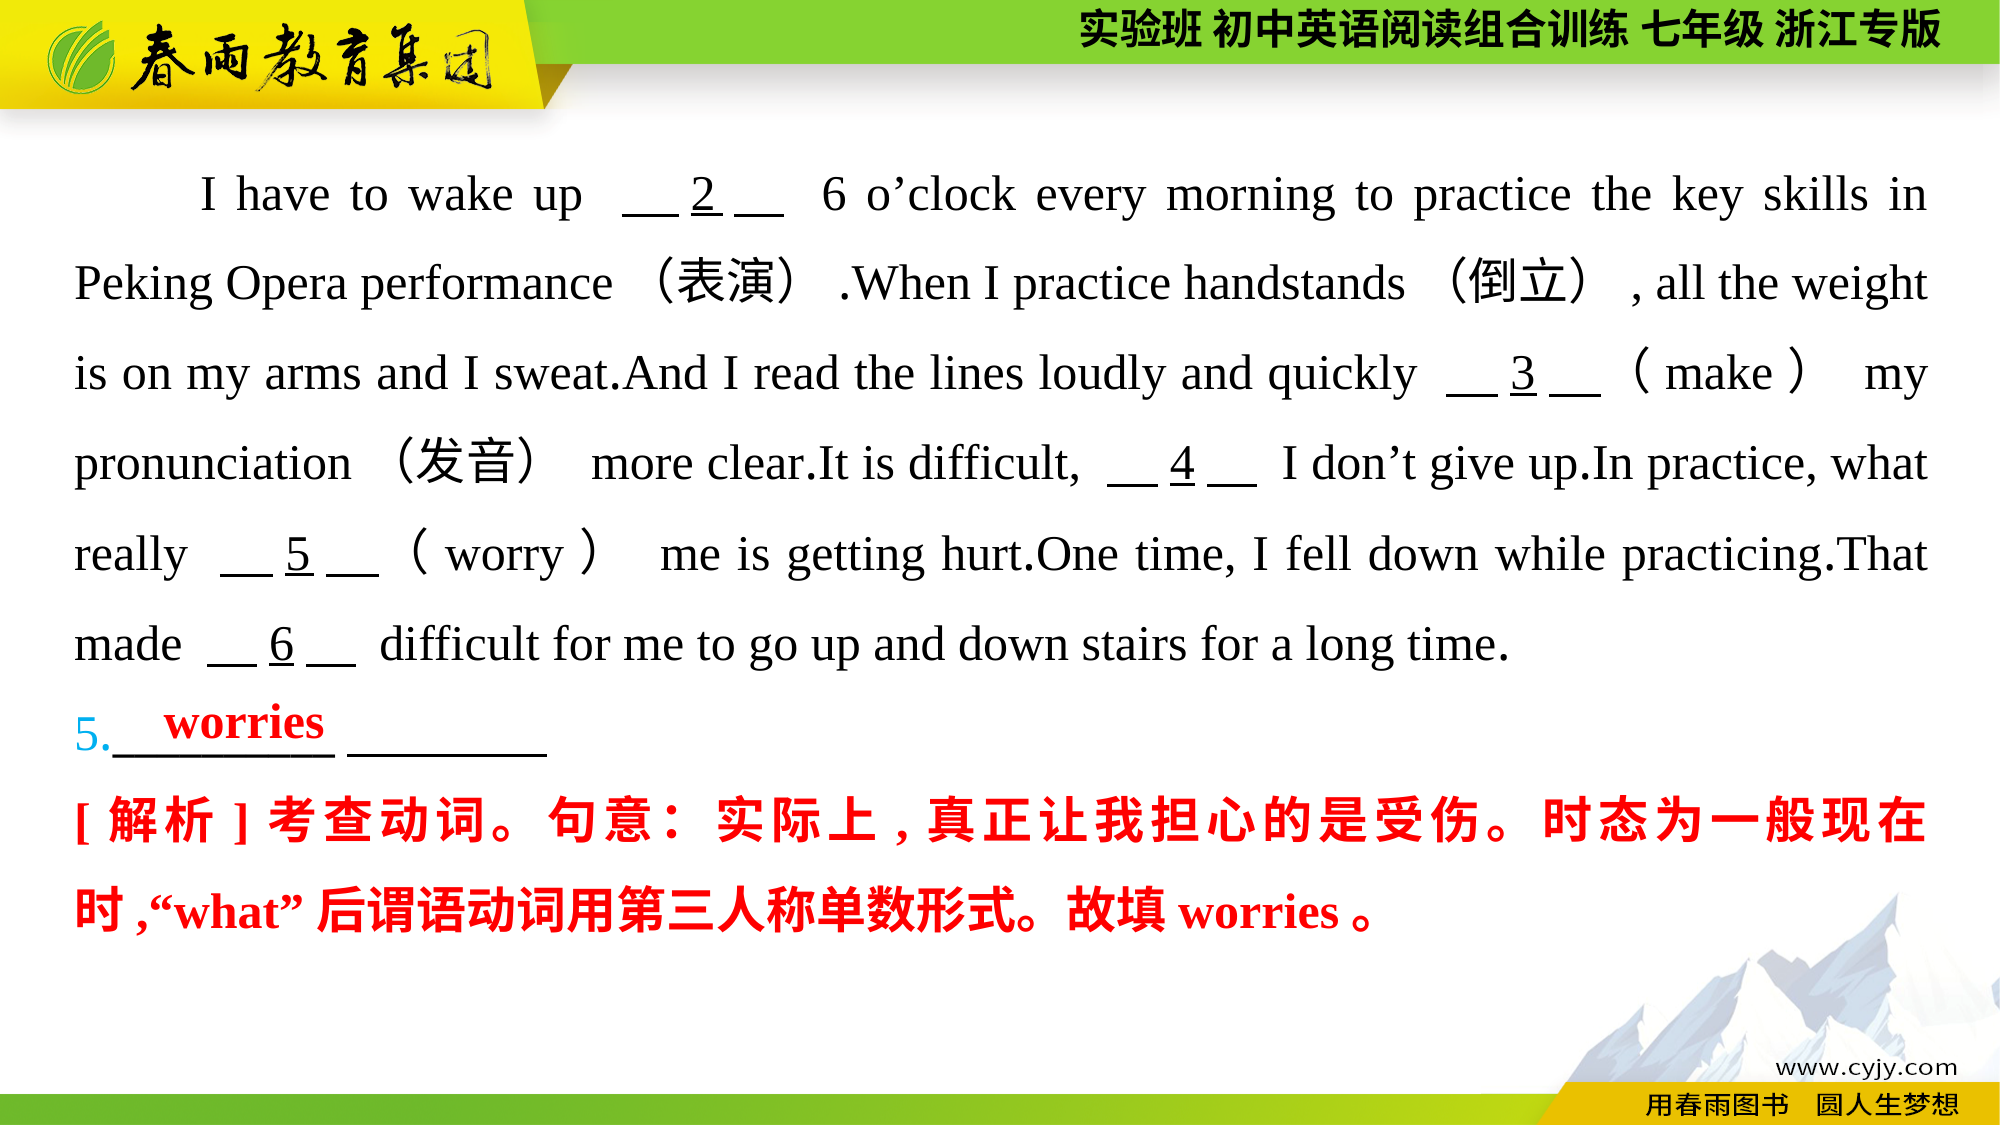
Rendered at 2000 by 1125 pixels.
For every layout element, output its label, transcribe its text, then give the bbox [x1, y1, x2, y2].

text_box [解析]考查动词。句意：实际上,真正让我担心的是受伤。时态为一般现在时,“what”后谓语动词用第三人称单数形式。故填worries。 [59, 751, 1944, 947]
text_box worries [148, 681, 340, 751]
list I have to wake up 2 6 o’clock every morning to practice the key skills in Peking Opera performance（表演）.When I practice handstands（倒立）, all the weight is on my arms and I sweat.And I read the lines loudly and quickly 3 （make） my pronunciation（发音） more clear.It is difficult, 4 I don’t give up.In practice, what really 5 （worry） me is getting hurt.One time, I fell down while practicing.That made 6 difficult for me to go up and down stairs for a long time. 5.__________ [59, 122, 1944, 751]
picture [0, 0, 2000, 1125]
